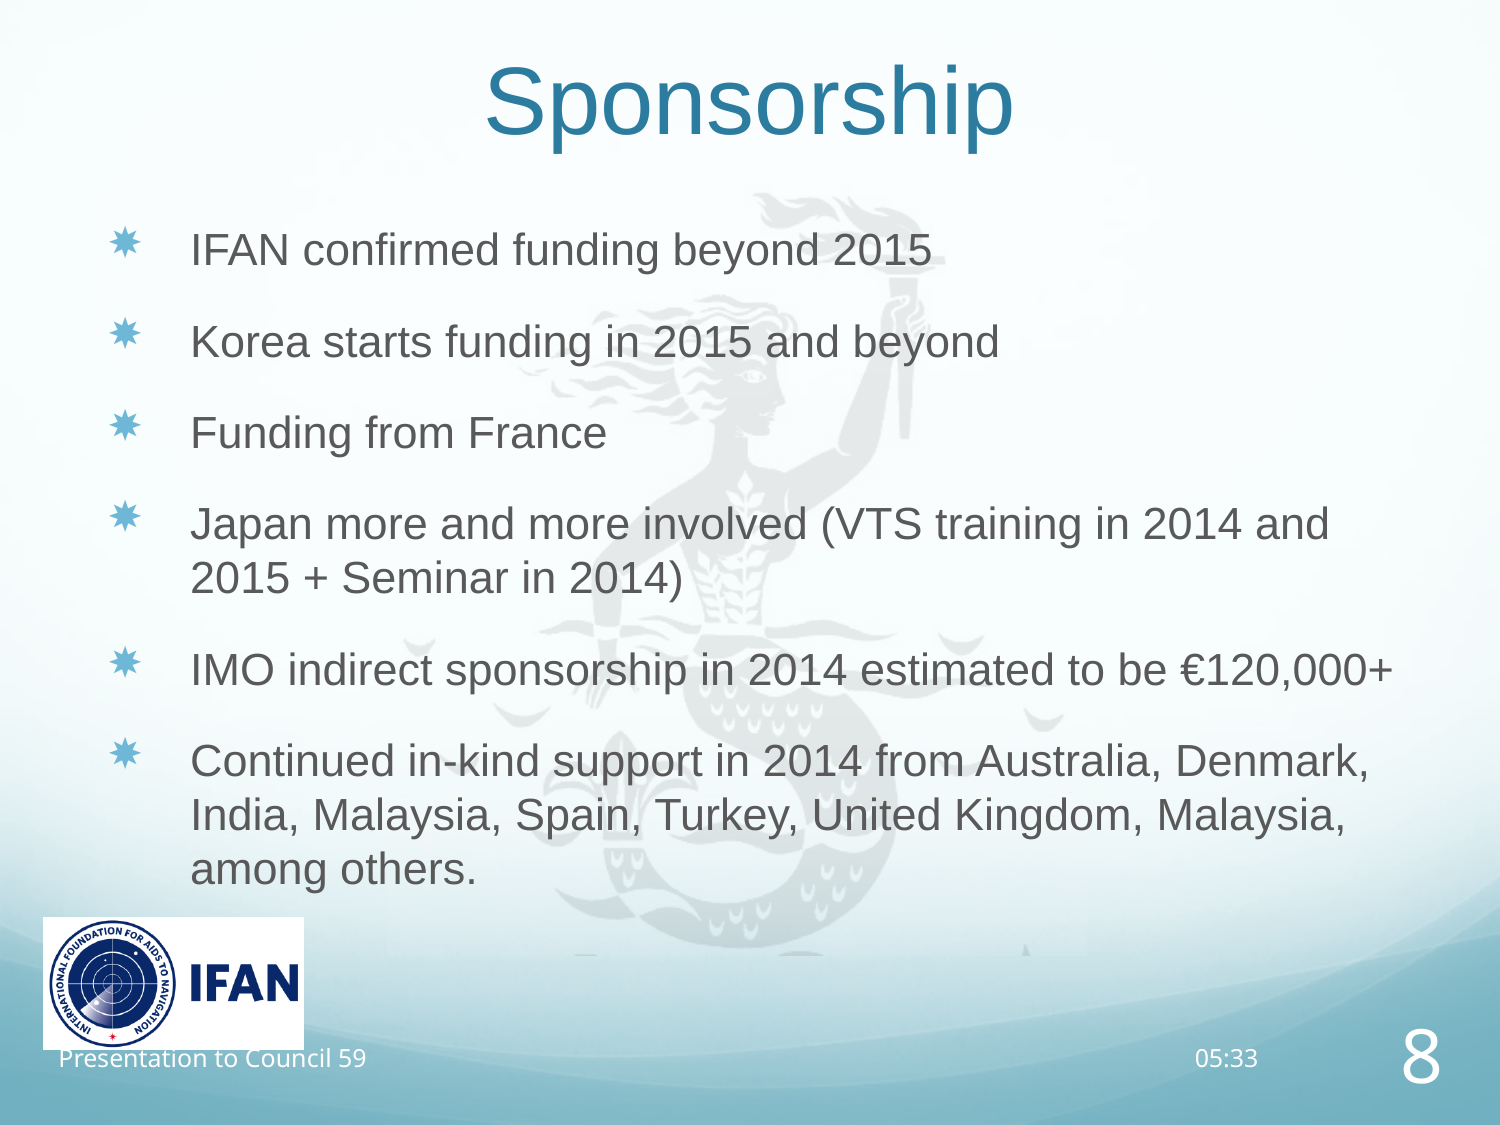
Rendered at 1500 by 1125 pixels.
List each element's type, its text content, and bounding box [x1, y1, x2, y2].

slide_number 8 [1295, 1029, 1459, 1090]
picture [42, 916, 305, 1050]
list IFAN confirmed funding beyond 2015 Korea starts funding in 2015 and beyond Funding from France Japan more and more involved (VTS training in 2014 and 2015 + Seminar in 2014) IMO indirect sponsorship in 2014 estimated to be €120,000+ Continued in-kind support in 2014 from Australia, Denmark, India, Malaysia, Spain, Turkey, United Kingdom, Malaysia, among others. [90, 213, 1410, 926]
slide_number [923, 1029, 1274, 1090]
title Sponsorship [90, 17, 1410, 162]
footer Presentation to Council 59 [43, 1029, 838, 1090]
